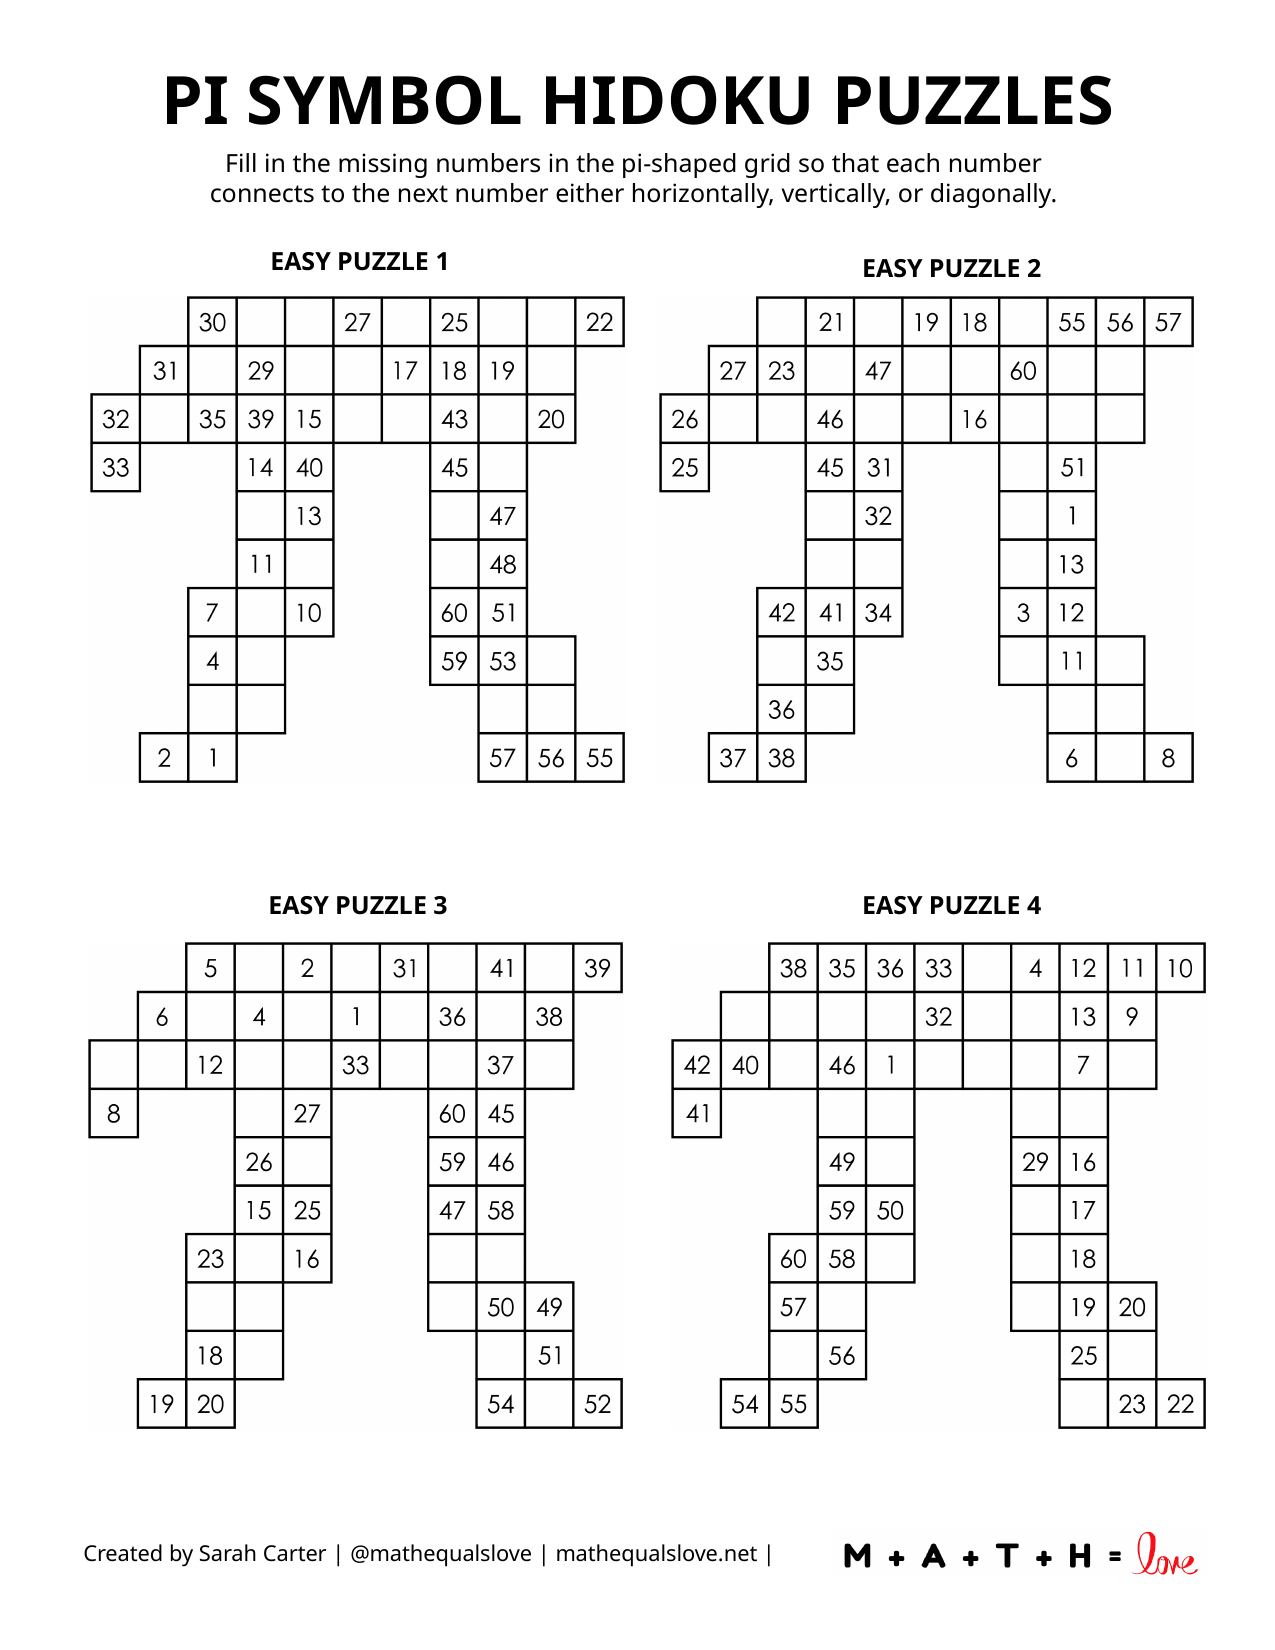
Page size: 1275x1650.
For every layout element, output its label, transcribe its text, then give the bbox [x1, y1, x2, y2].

text_box Fill in the missing numbers in the pi-shaped grid so that each number connects to the next number either horizontally, vertically, or diagonally. [0, 140, 1275, 216]
picture [89, 295, 626, 784]
text_box EASY PUZZLE 2 [712, 252, 1192, 295]
picture [830, 1528, 1207, 1580]
picture [86, 941, 624, 1430]
text_box EASY PUZZLE 3 [118, 889, 598, 941]
text_box Created by Sarah Carter | @mathequalslove | mathequalslove.net | [68, 1532, 830, 1574]
picture [670, 941, 1208, 1430]
text_box PI SYMBOL HIDOKU PUZZLES [66, 50, 1211, 140]
text_box EASY PUZZLE 1 [120, 245, 600, 295]
picture [657, 295, 1195, 784]
text_box EASY PUZZLE 4 [712, 889, 1192, 941]
